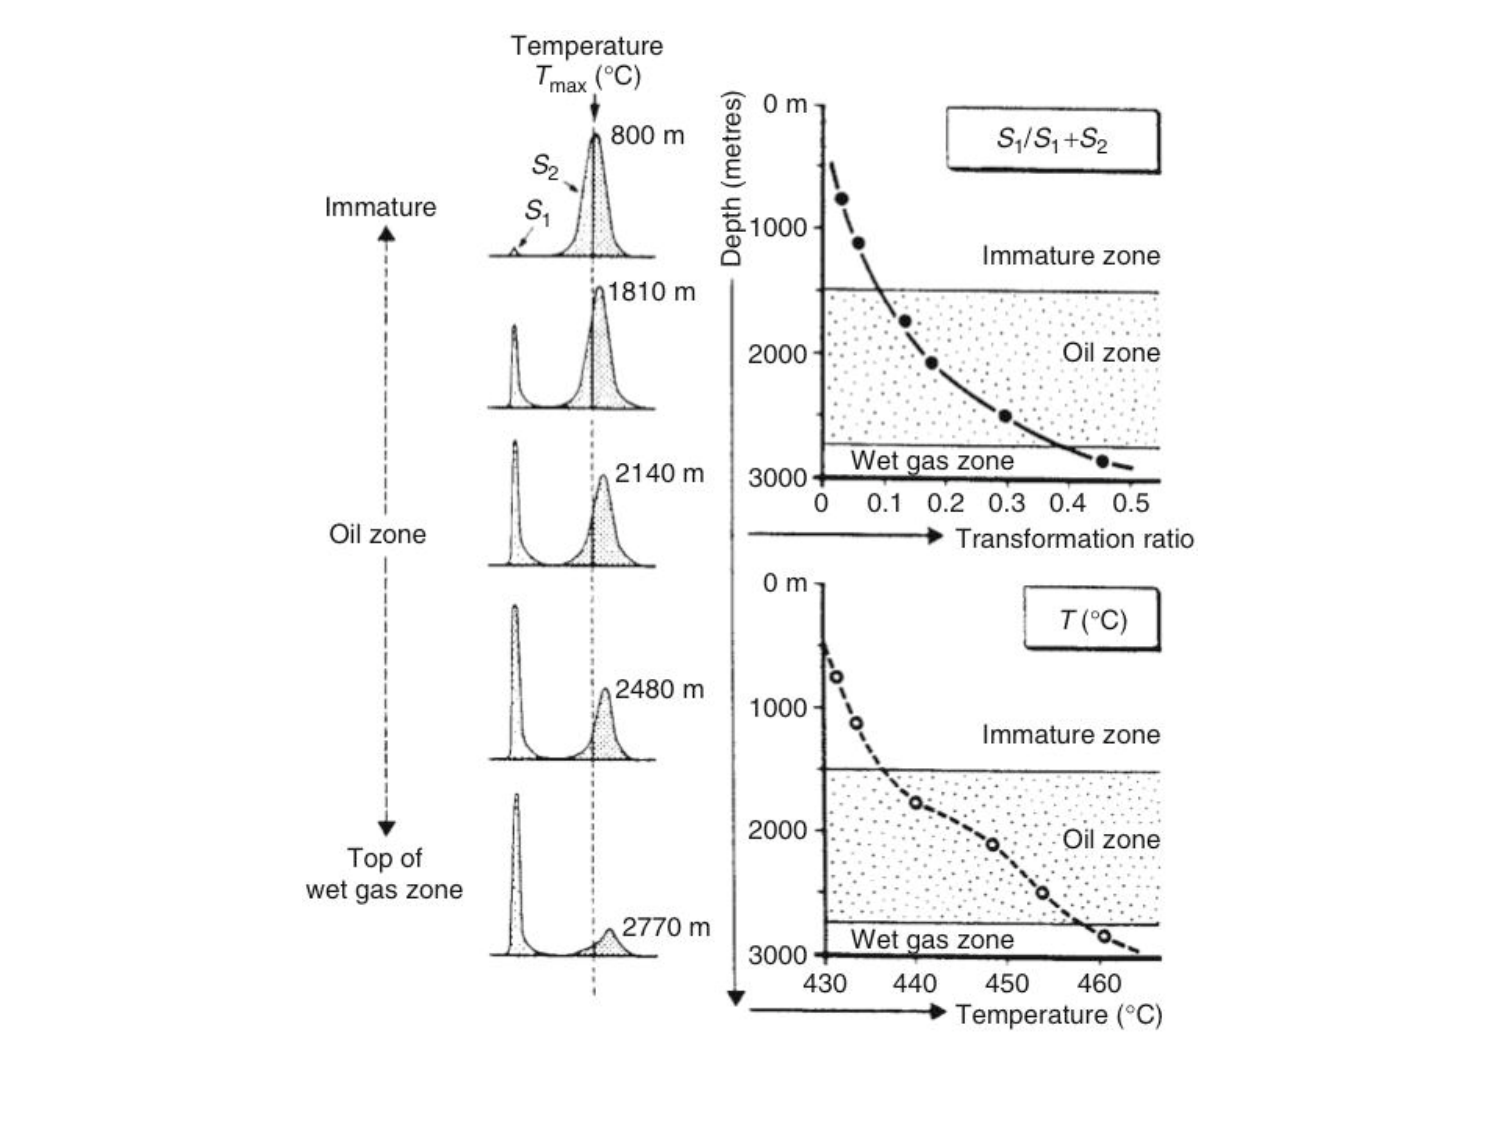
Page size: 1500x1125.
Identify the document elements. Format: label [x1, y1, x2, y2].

picture [302, 30, 1198, 1038]
